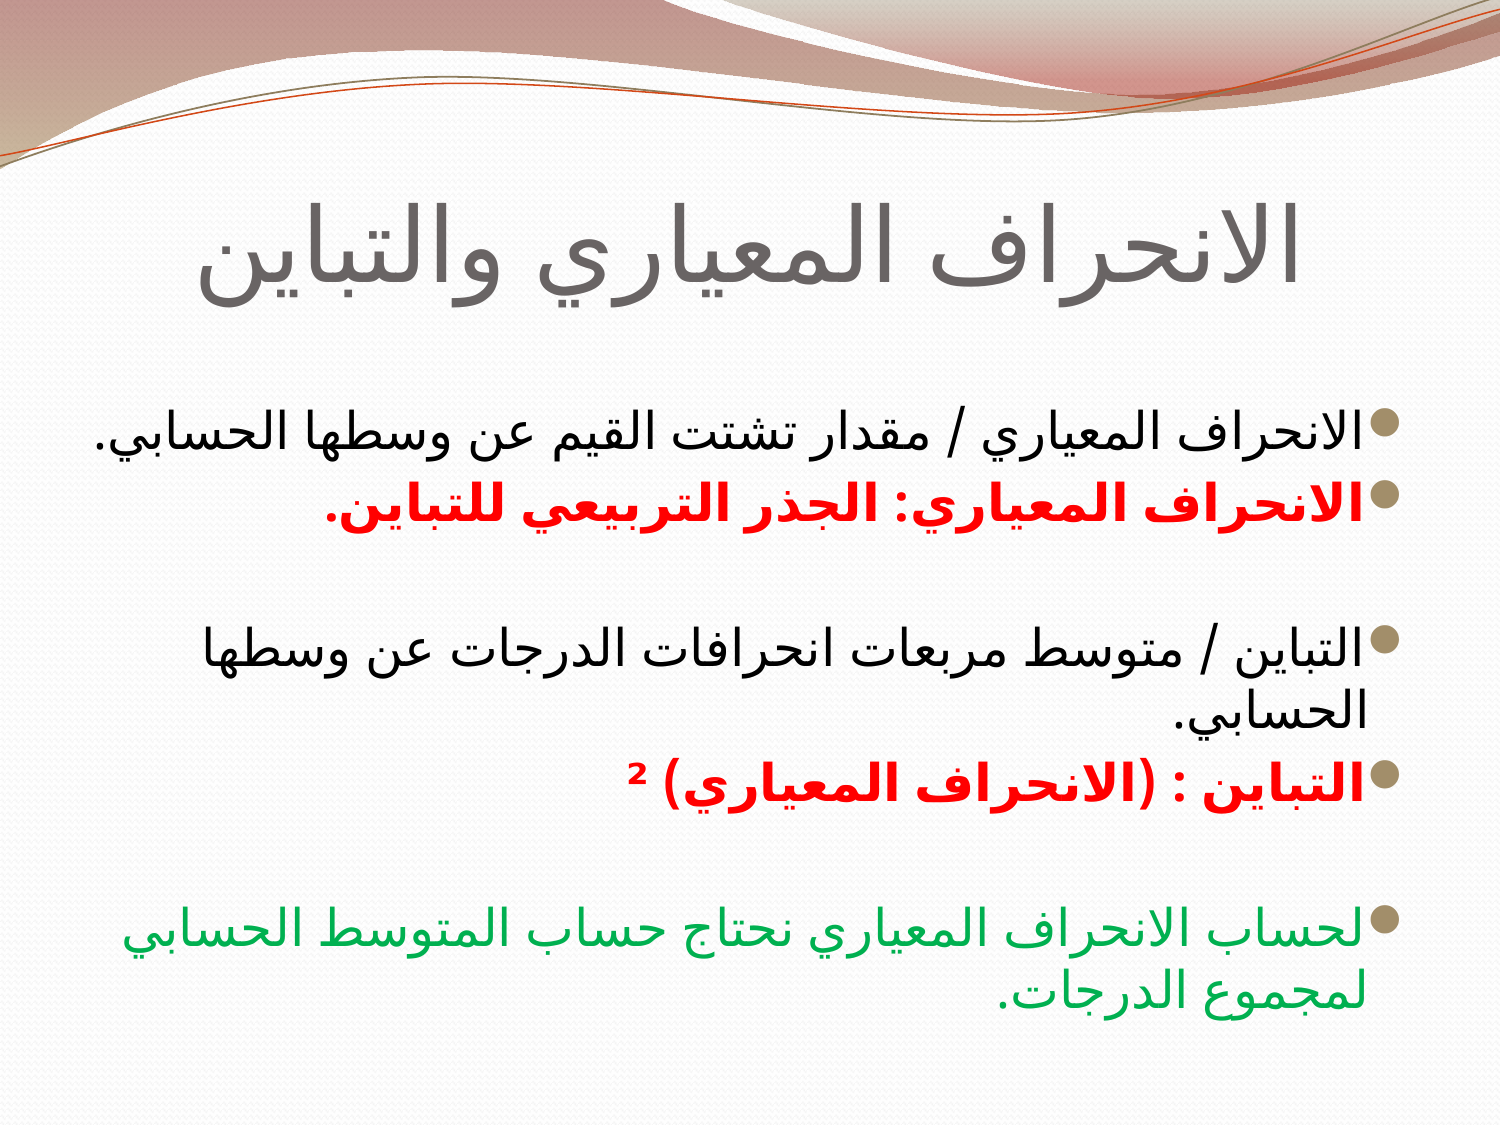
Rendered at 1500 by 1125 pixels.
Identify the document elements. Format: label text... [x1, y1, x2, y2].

title الانحراف المعياري والتباين [75, 115, 1425, 303]
list الانحراف المعياري / مقدار تشتت القيم عن وسطها الحسابي. الانحراف المعياري: الجذر التربيعي للتباين. التباين / متوسط مربعات انحرافات الدرجات عن وسطها الحسابي. التباين : (الانحراف المعياري) ² لحساب الانحراف المعياري نحتاج حساب المتوسط الحسابي لمجموع الدرجات. [75, 317, 1425, 1038]
